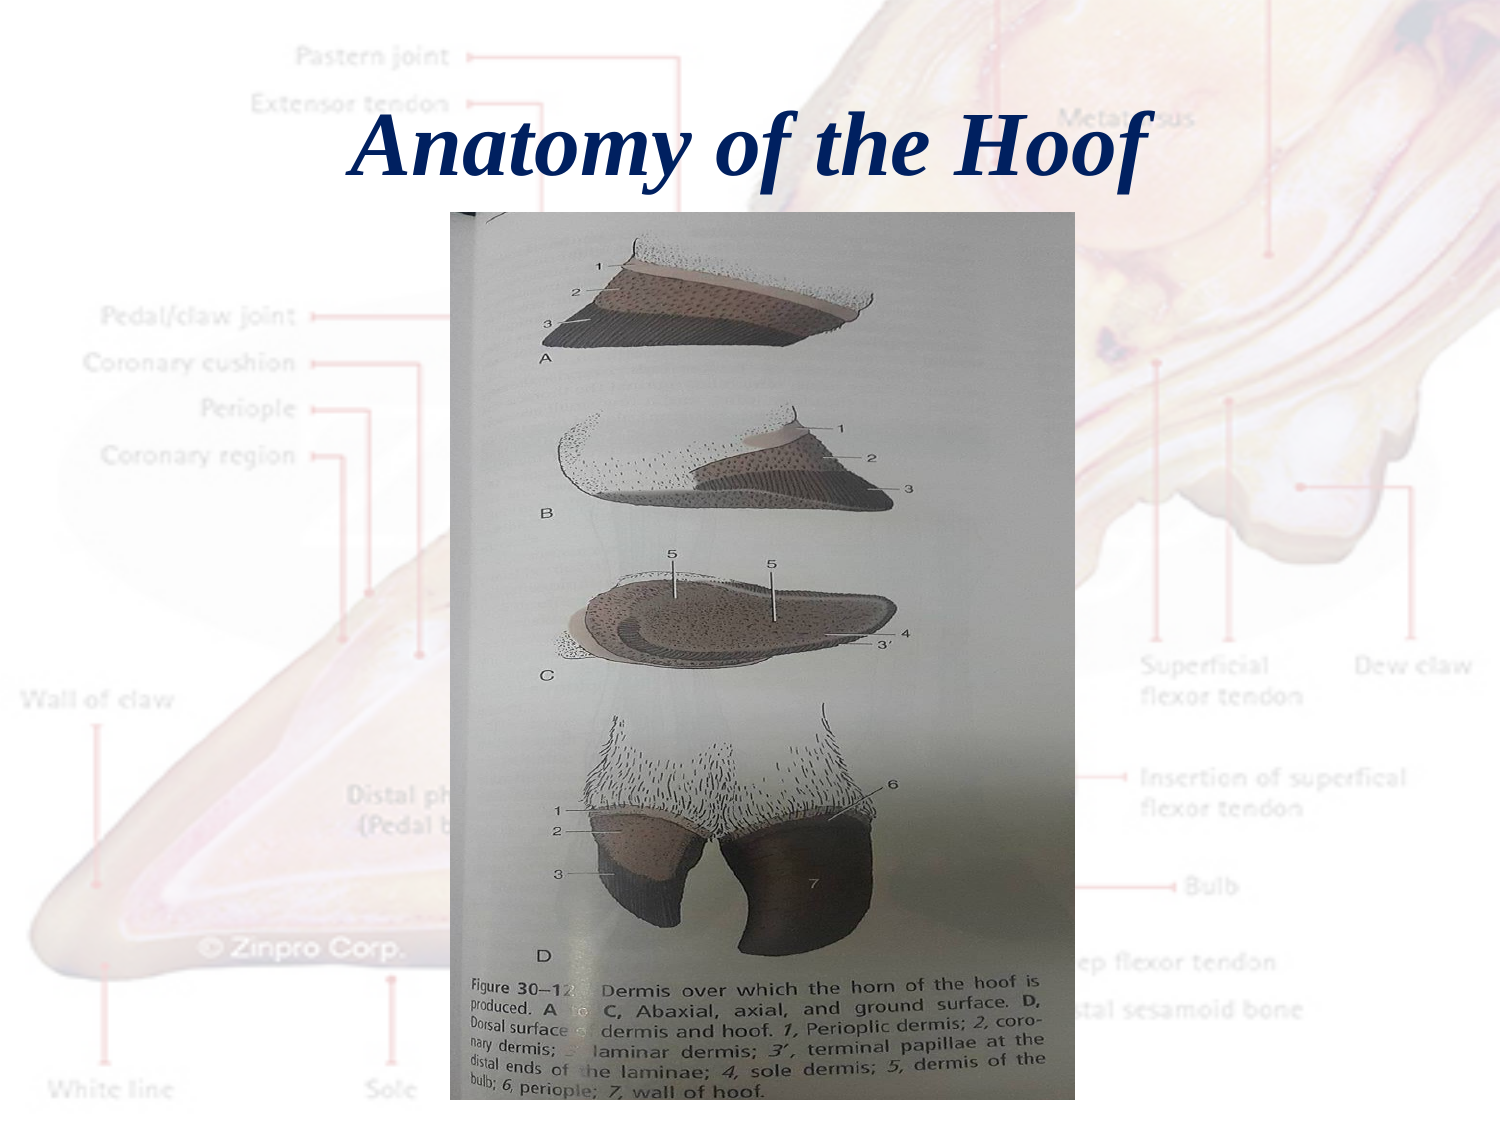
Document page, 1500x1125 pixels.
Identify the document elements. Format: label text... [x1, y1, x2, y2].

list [449, 212, 1076, 1101]
title Anatomy of the Hoof [75, 45, 1425, 233]
